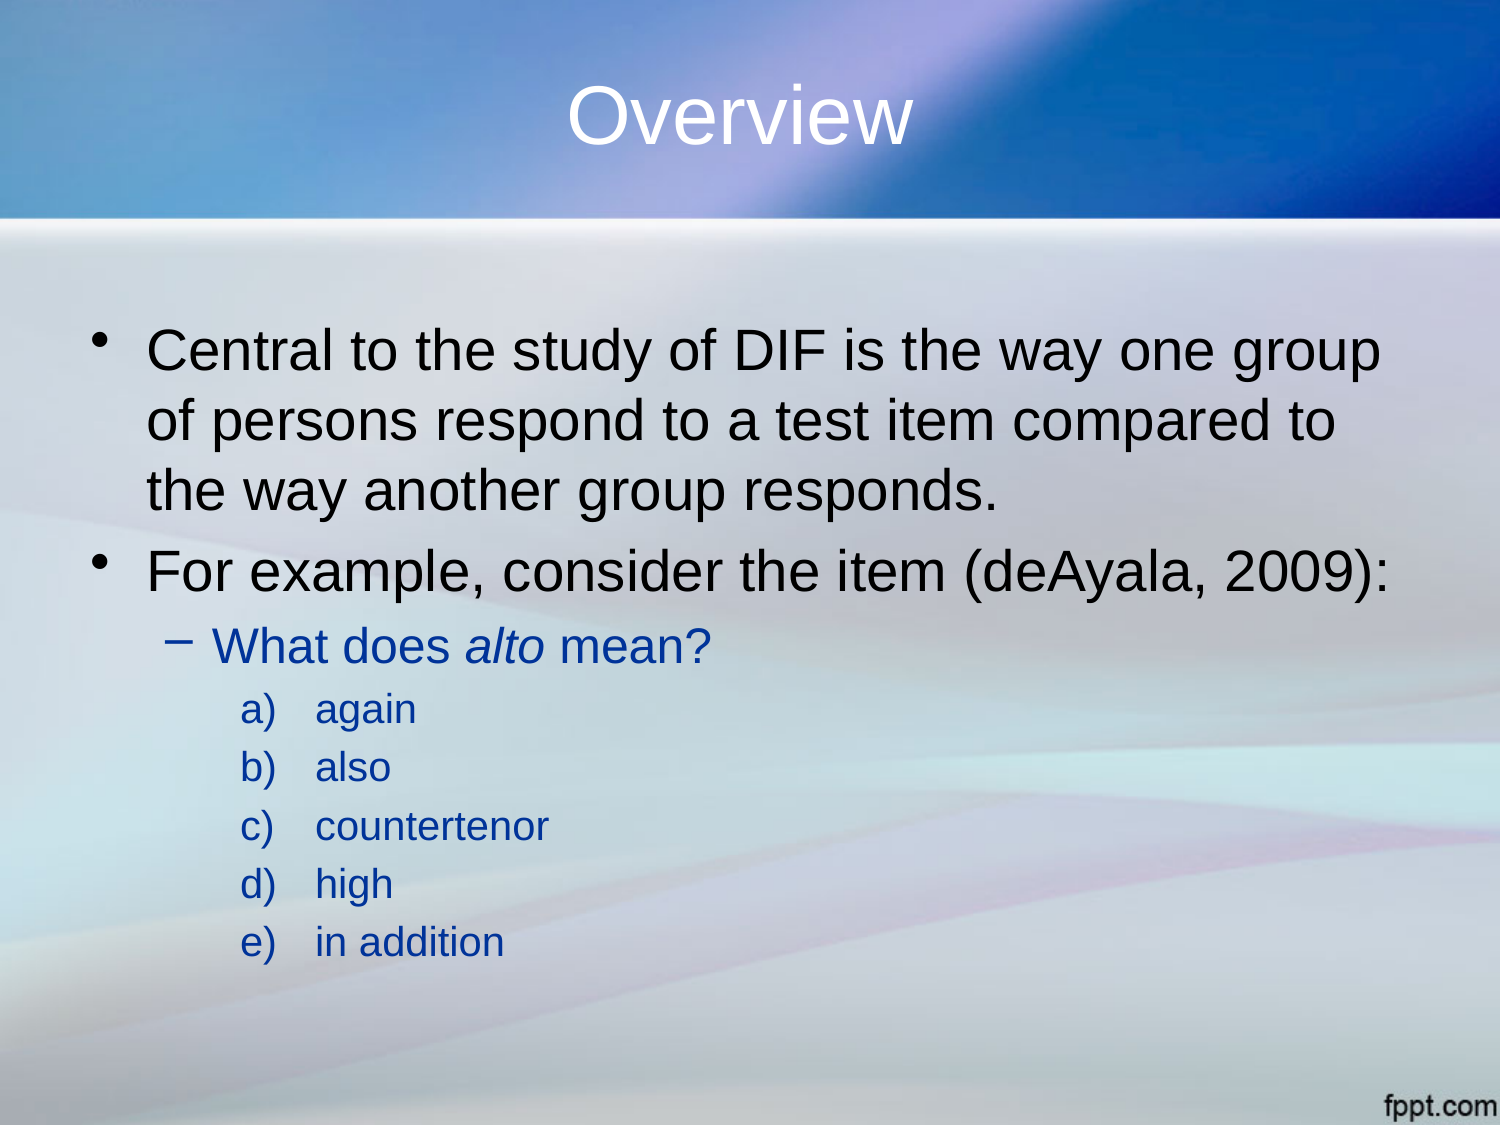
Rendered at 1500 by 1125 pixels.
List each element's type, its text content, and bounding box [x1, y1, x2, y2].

title Overview [64, 31, 1415, 192]
list Central to the study of DIF is the way one group of persons respond to a test item compared to the way another group responds. For example, consider the item (deAyala, 2009): What does alto mean? again also countertenor high in addition [75, 304, 1425, 1047]
picture [0, 0, 1500, 1125]
